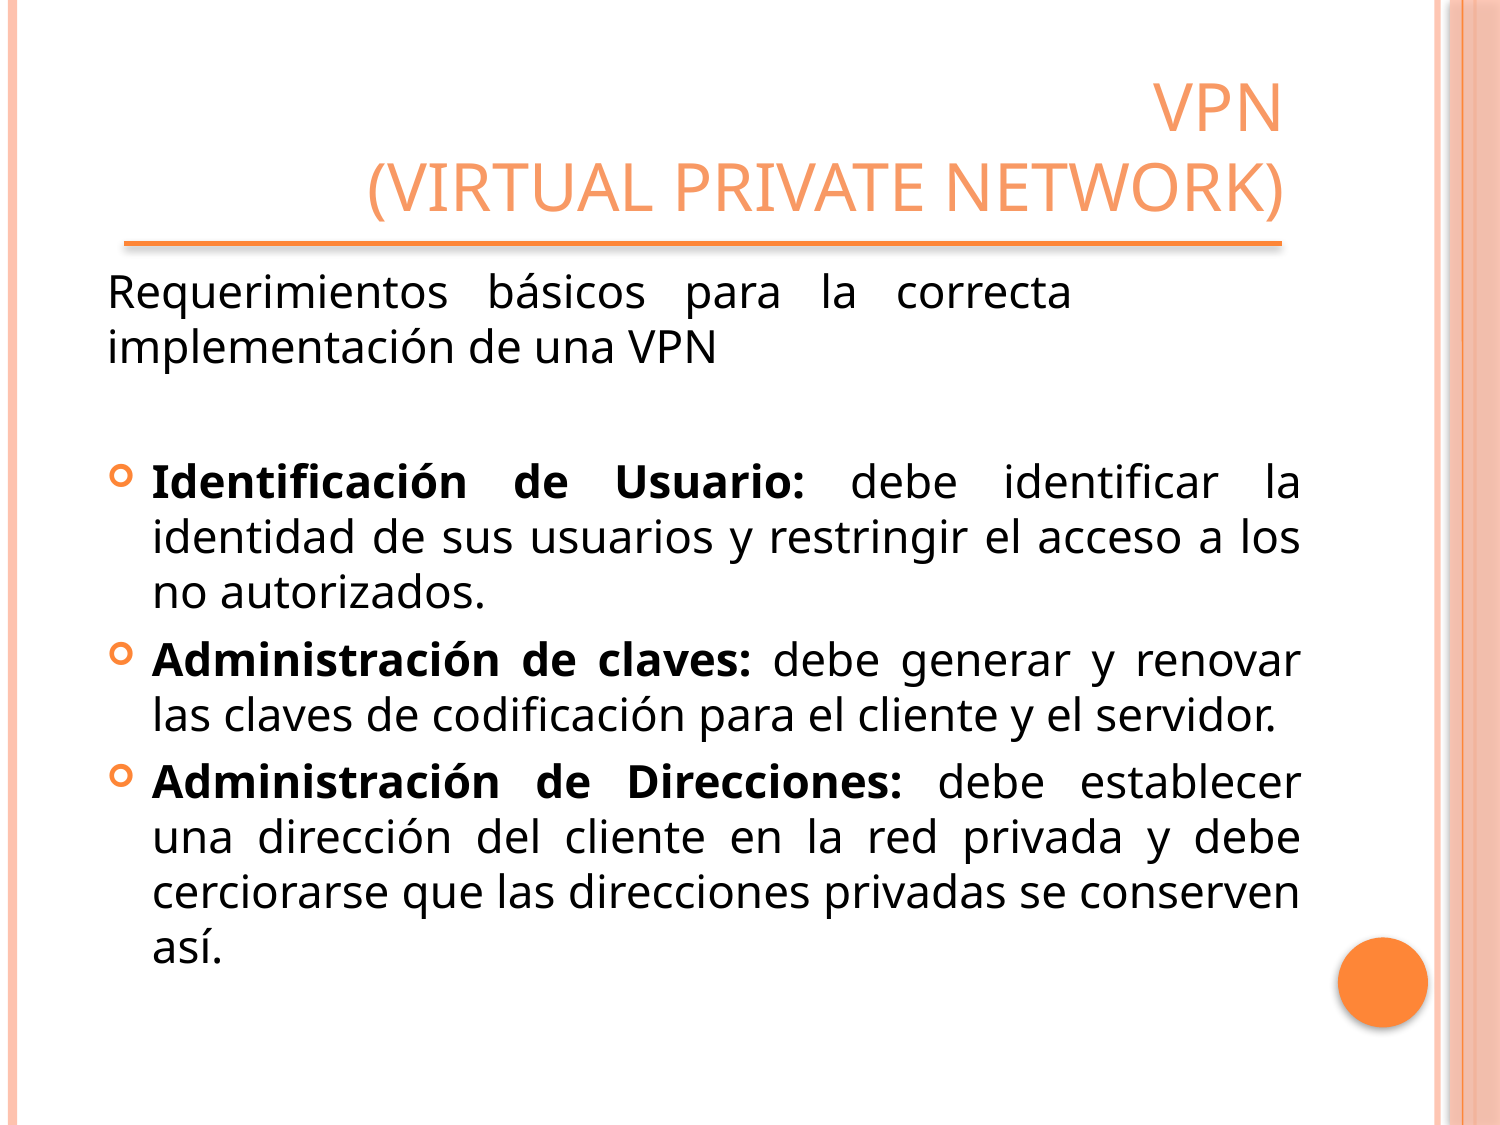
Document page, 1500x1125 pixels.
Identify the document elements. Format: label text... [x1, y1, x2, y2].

title VPN (VIRTUAL PRIVATE NETWORK) [75, 45, 1300, 233]
list Requerimientos básicos para la correcta implementación de una VPN Identificación de Usuario: debe identificar la identidad de sus usuarios y restringir el acceso a los no autorizados. Administración de claves: debe generar y renovar las claves de codificación para el cliente y el servidor. Administración de Direcciones: debe establecer una dirección del cliente en la red privada y debe cerciorarse que las direcciones privadas se conserven así. [92, 255, 1317, 1055]
